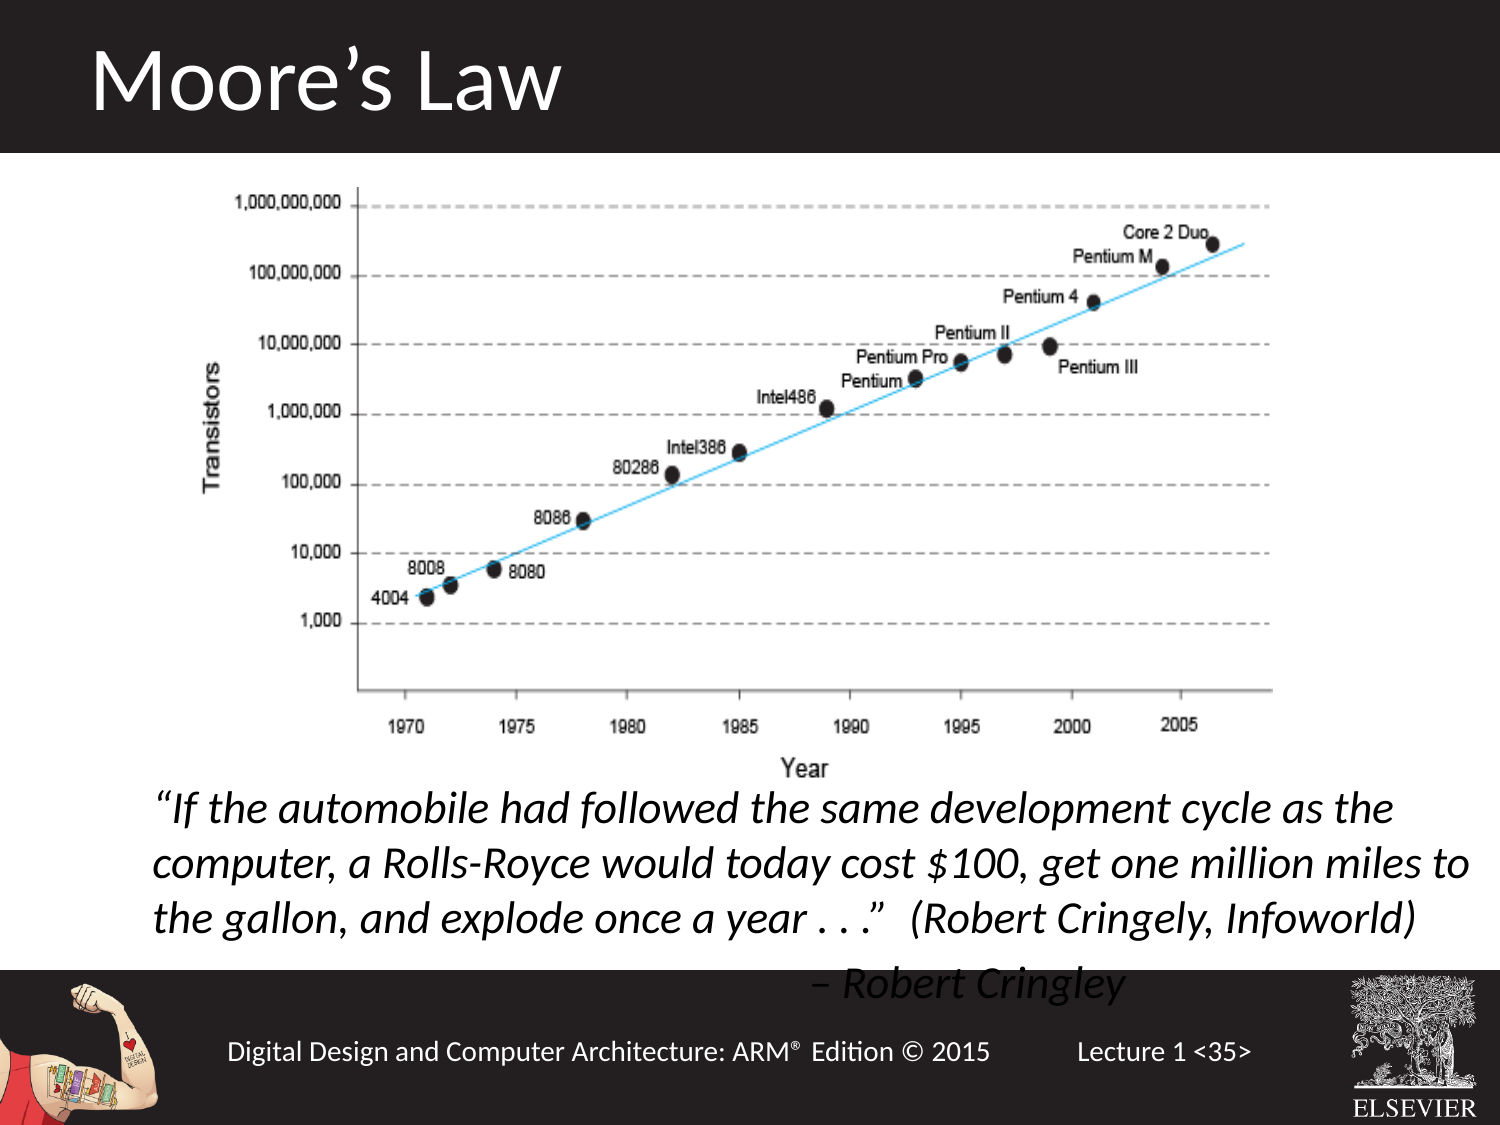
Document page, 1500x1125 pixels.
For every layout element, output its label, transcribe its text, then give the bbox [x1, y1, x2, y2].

picture [199, 187, 1273, 788]
picture [0, 979, 163, 1125]
picture [1350, 1000, 1477, 1117]
text_box Moore’s Law [75, 11, 1375, 136]
list “If the automobile had followed the same development cycle as the computer, a Rolls-Royce would today cost $100, get one million miles to the gallon, and explode once a year . . .” (Robert Cringely, Infoworld) – Robert Cringley [137, 257, 1488, 1000]
